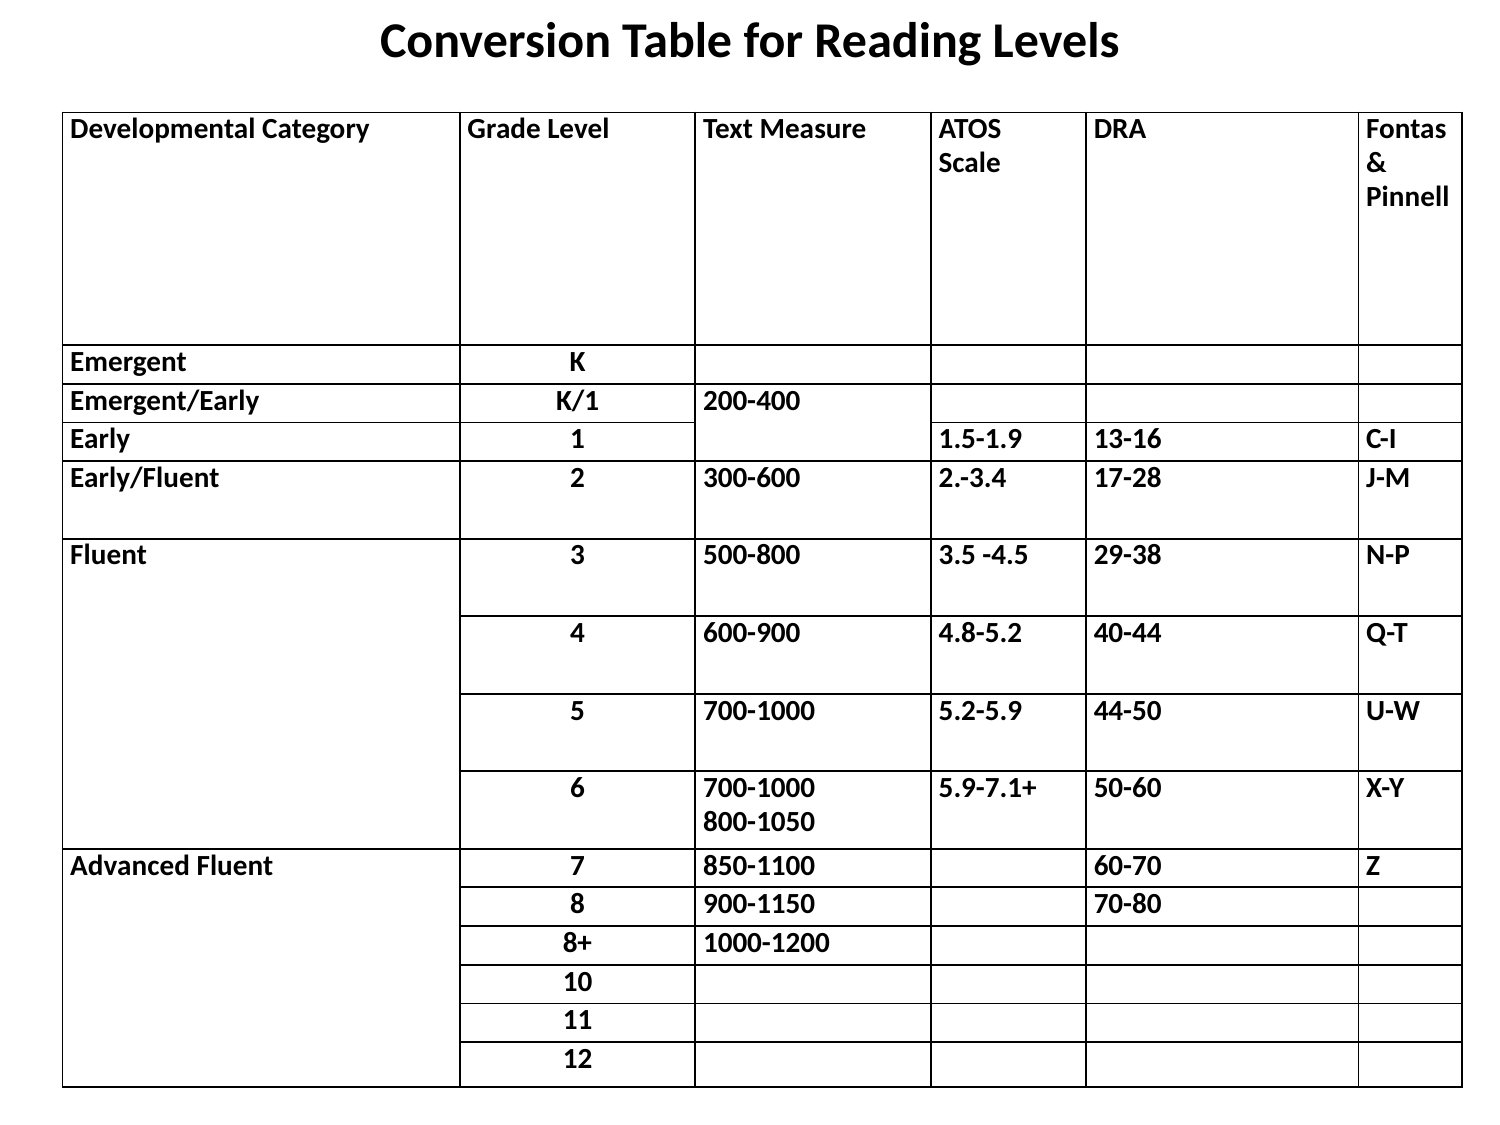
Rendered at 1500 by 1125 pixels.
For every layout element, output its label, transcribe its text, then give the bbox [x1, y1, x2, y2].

table_cell 700-1000 800-1050 [696, 772, 930, 848]
table_cell [1359, 1004, 1461, 1041]
table_cell 600-900 [696, 617, 930, 693]
table_cell [932, 850, 1085, 886]
table_cell 10 [461, 966, 694, 1003]
table_cell [1359, 966, 1461, 1003]
table_cell X-Y [1359, 772, 1461, 848]
table_cell [932, 927, 1085, 964]
text_box Conversion Table for Reading Levels [364, 0, 1136, 75]
table_header Text Measure [696, 113, 930, 344]
table_cell 700-1000 [696, 695, 930, 770]
table_cell 29-38 [1087, 540, 1358, 615]
table_cell 17-28 [1087, 462, 1358, 538]
table_cell 5.9-7.1+ [932, 772, 1085, 848]
table_cell C-I [1359, 423, 1461, 460]
table_cell U-W [1359, 695, 1461, 770]
table_cell Emergent/Early [63, 385, 459, 422]
table_cell N-P [1359, 540, 1461, 615]
table_cell 8 [461, 888, 694, 925]
table_cell [1087, 1043, 1358, 1086]
table_cell [932, 385, 1085, 422]
table_cell K [461, 346, 694, 383]
table_cell 7 [461, 850, 694, 886]
table_cell 4.8-5.2 [932, 617, 1085, 693]
table_cell [1087, 1004, 1358, 1041]
table_cell [932, 966, 1085, 1003]
table_cell [1359, 385, 1461, 422]
table_header Grade Level [461, 113, 694, 344]
table_cell 5 [461, 695, 694, 770]
table_cell 500-800 [696, 540, 930, 615]
table_header ATOS Scale [932, 113, 1085, 344]
table_cell Fluent [63, 540, 459, 848]
table_cell [696, 966, 930, 1003]
table_cell 1.5-1.9 [932, 423, 1085, 460]
table_header Developmental Category [63, 113, 459, 344]
table_cell 3.5 -4.5 [932, 540, 1085, 615]
table_cell 13-16 [1087, 423, 1358, 460]
table_cell [932, 1043, 1085, 1086]
table_cell 60-70 [1087, 850, 1358, 886]
table_header DRA [1087, 113, 1358, 344]
table_cell 4 [461, 617, 694, 693]
table_cell Q-T [1359, 617, 1461, 693]
table_cell Emergent [63, 346, 459, 383]
table_cell [696, 1004, 930, 1041]
table_cell 2.-3.4 [932, 462, 1085, 538]
table_cell [1087, 966, 1358, 1003]
table_cell 300-600 [696, 462, 930, 538]
table_cell 900-1150 [696, 888, 930, 925]
table_cell 1 [461, 423, 694, 460]
table_cell 5.2-5.9 [932, 695, 1085, 770]
table_cell 3 [461, 540, 694, 615]
table_cell Z [1359, 850, 1461, 886]
table_cell 8+ [461, 927, 694, 964]
table_cell [1087, 927, 1358, 964]
table_cell 2 [461, 462, 694, 538]
table_cell [696, 1043, 930, 1086]
table_cell 11 [461, 1004, 694, 1041]
table_cell 70-80 [1087, 888, 1358, 925]
table_cell 12 [461, 1043, 694, 1086]
table_cell [1087, 346, 1358, 383]
table_cell [932, 346, 1085, 383]
table_cell K/1 [461, 385, 694, 422]
table_cell [1359, 888, 1461, 925]
table_cell 44-50 [1087, 695, 1358, 770]
table_cell Advanced Fluent [63, 850, 459, 1086]
table_cell [696, 346, 930, 383]
table_cell Early [63, 423, 459, 460]
table_cell 6 [461, 772, 694, 848]
table_cell J-M [1359, 462, 1461, 538]
table_cell [1359, 346, 1461, 383]
table_cell 200-400 [696, 385, 930, 460]
table_cell Early/Fluent [63, 462, 459, 538]
table_header Fontas & Pinnell [1359, 113, 1461, 344]
table_cell [932, 1004, 1085, 1041]
table_cell 40-44 [1087, 617, 1358, 693]
table_cell 1000-1200 [696, 927, 930, 964]
table_cell [1359, 927, 1461, 964]
table_cell 50-60 [1087, 772, 1358, 848]
table_cell [932, 888, 1085, 925]
table_cell [1087, 385, 1358, 422]
table_cell 850-1100 [696, 850, 930, 886]
table_cell [1359, 1043, 1461, 1086]
